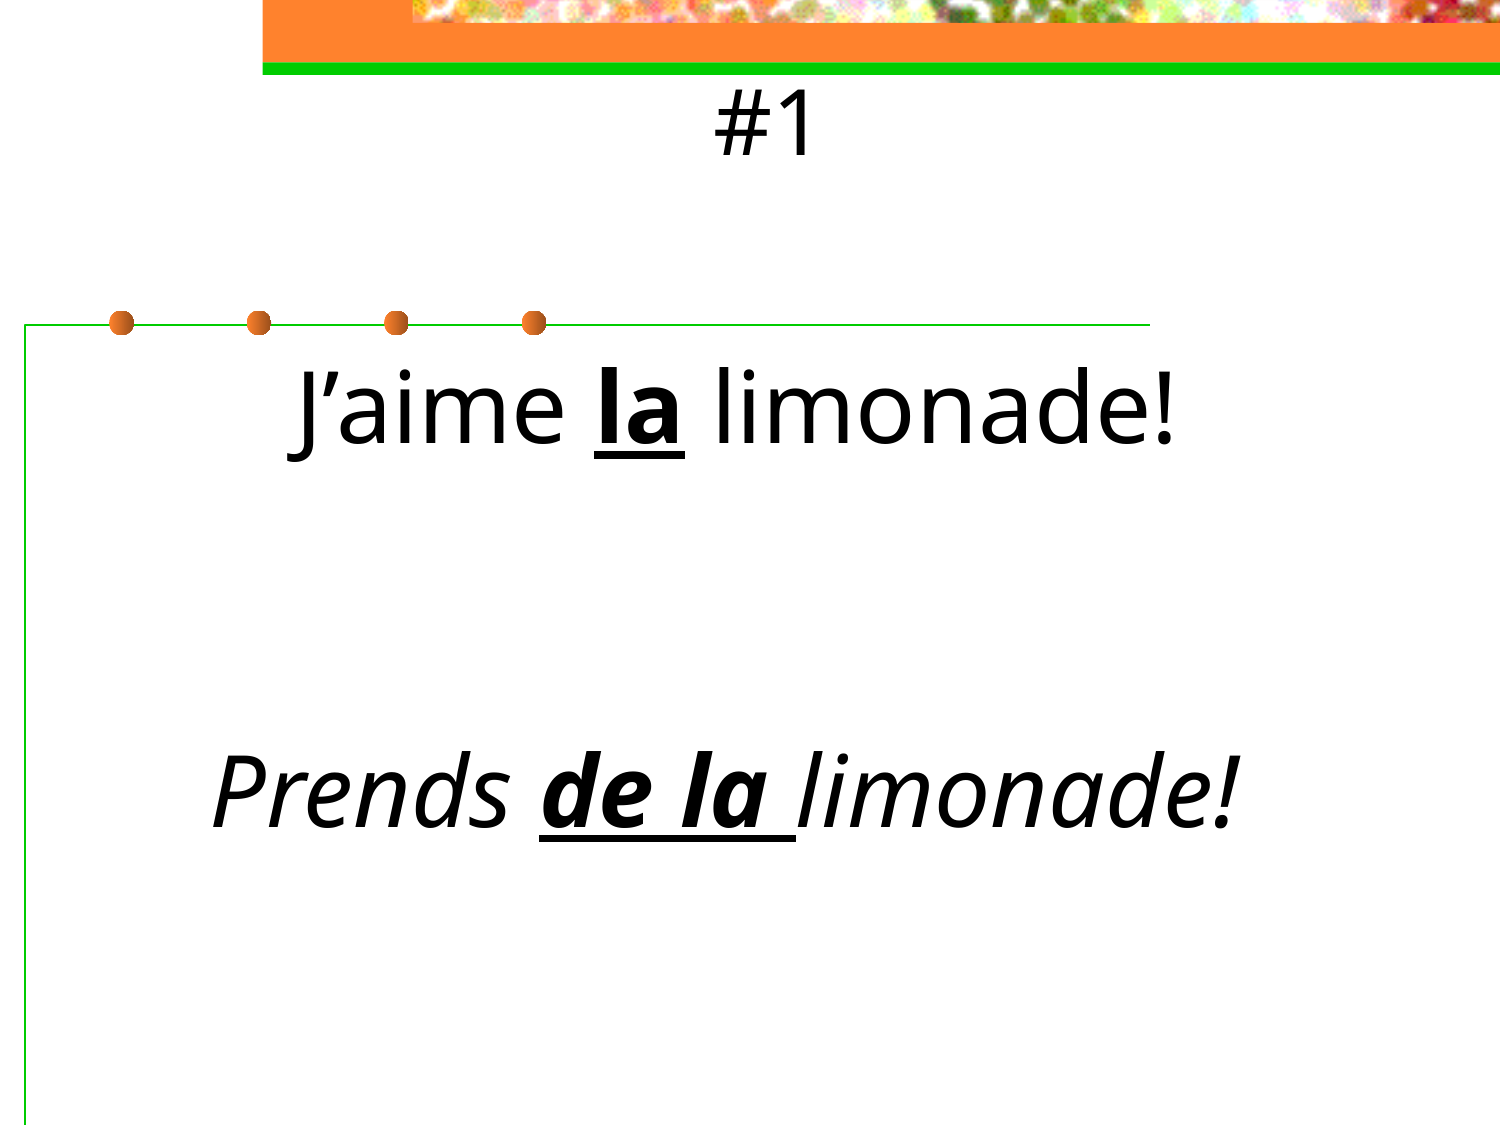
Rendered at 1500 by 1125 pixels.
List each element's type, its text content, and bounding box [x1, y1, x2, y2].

list J’aime la limonade! Prends de la limonade! [75, 350, 1400, 1113]
title #1 [100, 37, 1438, 200]
picture [412, 0, 1500, 23]
